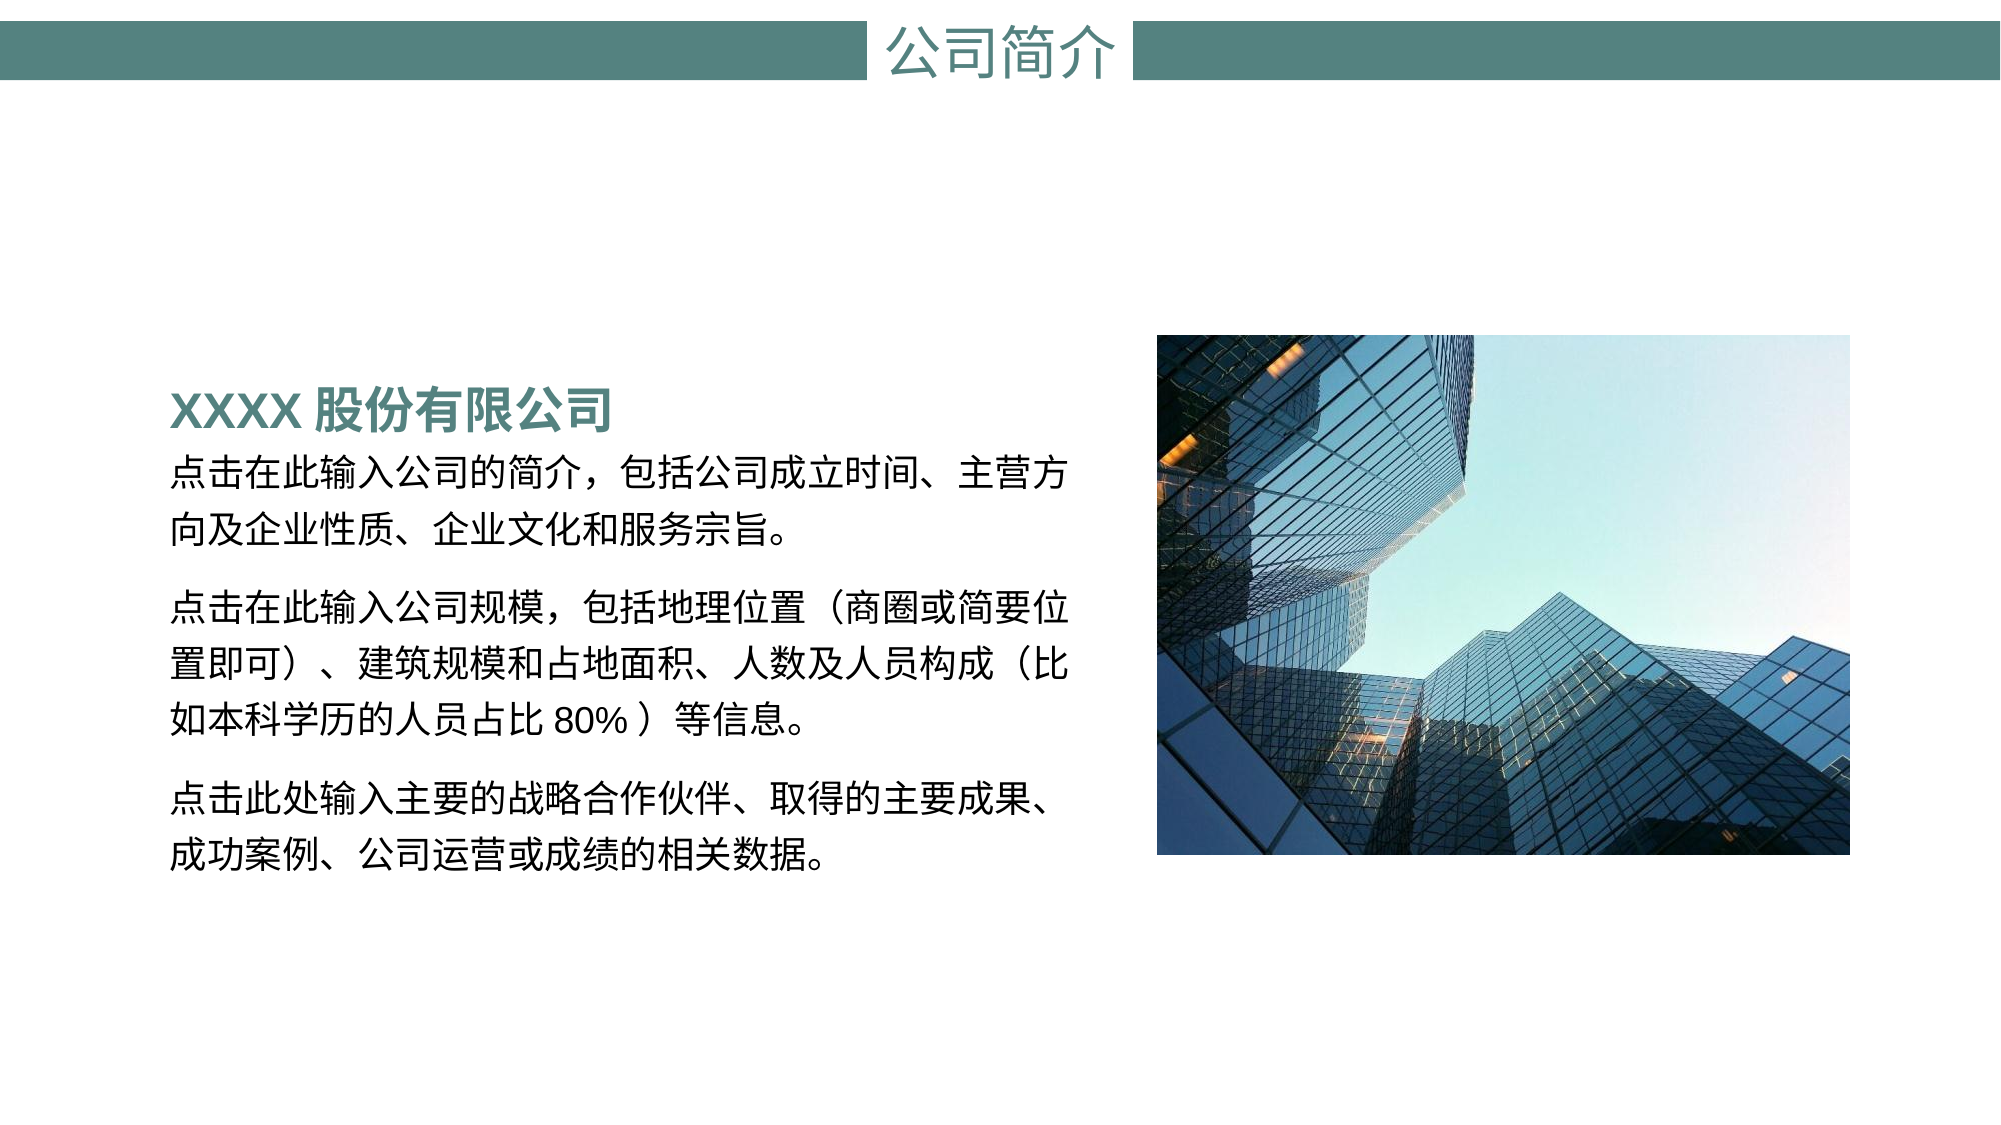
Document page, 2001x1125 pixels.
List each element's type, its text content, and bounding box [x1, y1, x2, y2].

text_box 点击此处输入主要的战略合作伙伴、取得的主要成果、成功案例、公司运营或成绩的相关数据。 [154, 756, 1088, 884]
text_box 点击在此输入公司规模，包括地理位置（商圈或简要位置即可）、建筑规模和占地面积、人数及人员构成（比如本科学历的人员占比80%）等信息。 [154, 565, 1088, 749]
title 公司简介 [867, 8, 1133, 95]
picture [1157, 335, 1850, 855]
text_box XXXX股份有限公司 点击在此输入公司的简介，包括公司成立时间、主营方向及企业性质、企业文化和服务宗旨。 [154, 355, 1088, 559]
